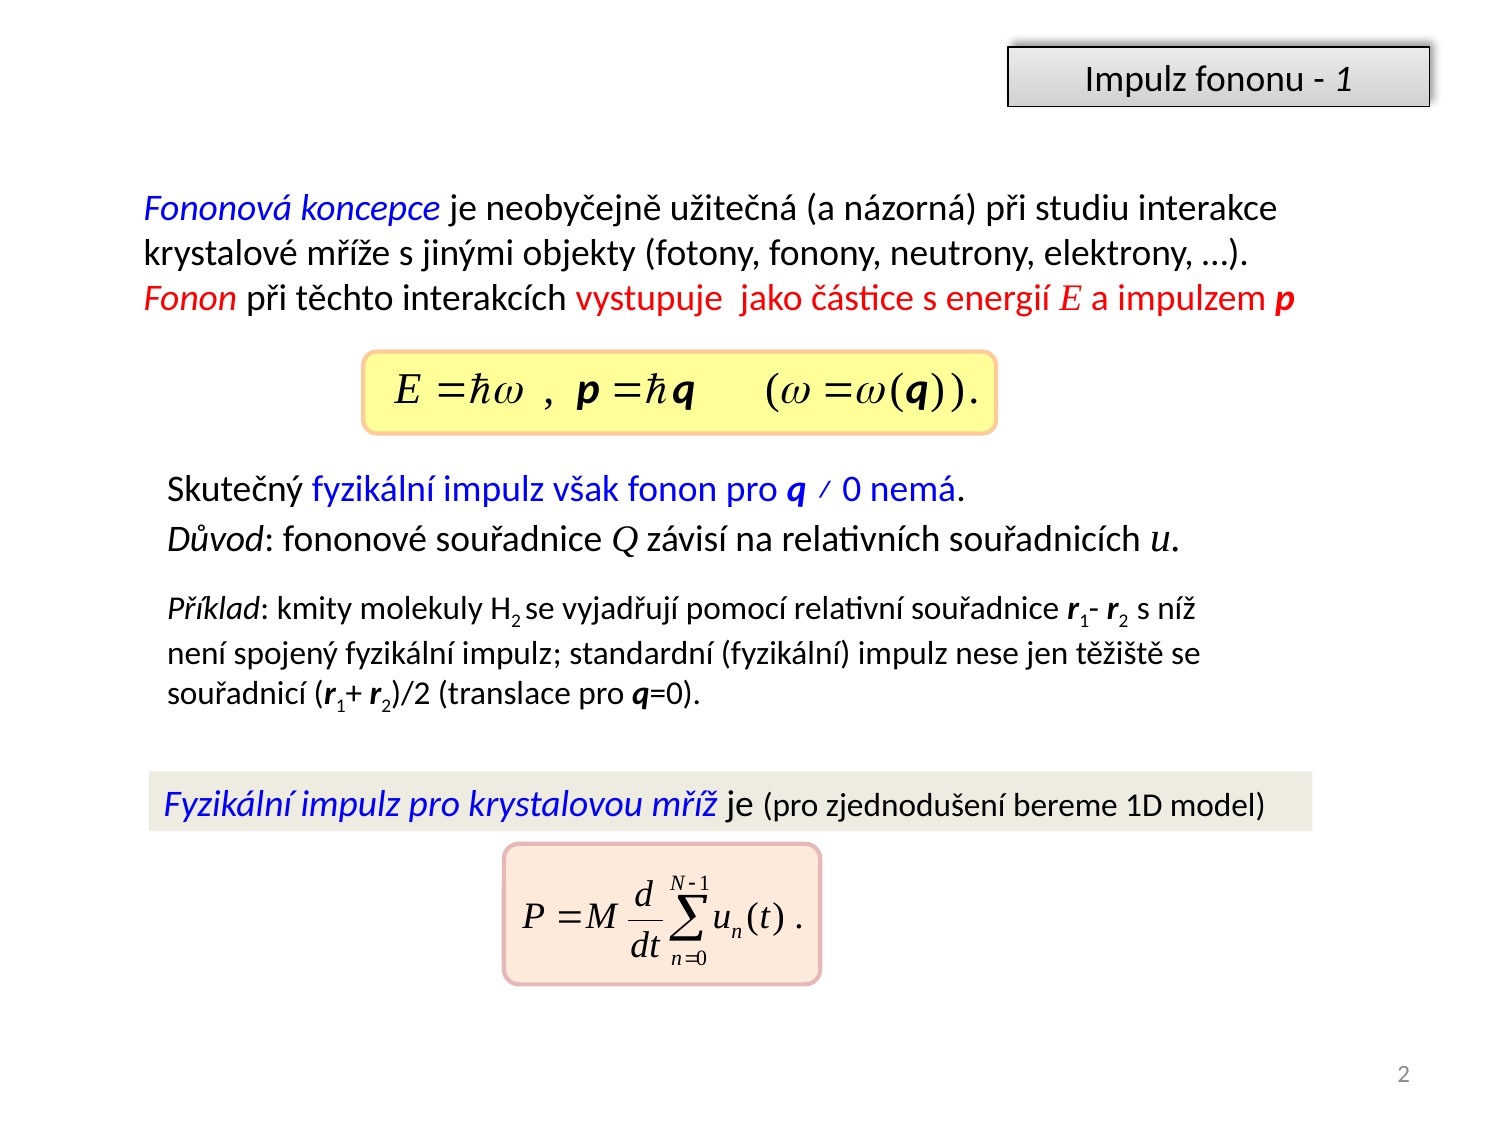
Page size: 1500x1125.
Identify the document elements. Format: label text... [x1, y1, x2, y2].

text_box Fononová koncepce je neobyčejně užitečná (a názorná) při studiu interakce krystalové mříže s jinými objekty (fotony, fonony, neutrony, elektrony, …). Fonon při těchto interakcích vystupuje jako částice s energií E a impulzem p [128, 175, 1348, 326]
slide_number 2 [1074, 1042, 1425, 1103]
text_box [148, 771, 1313, 985]
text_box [362, 351, 997, 434]
text_box Skutečný fyzikální impulz však fonon pro q ≠ 0 nemá. Důvod: fononové souřadnice Q závisí na relativních souřadnicích u. [152, 457, 1348, 567]
text_box Příklad: kmity molekuly H2 se vyjadřují pomocí relativní souřadnice r1- r2 s níž není spojený fyzikální impulz; standardní (fyzikální) impulz nese jen těžiště se souřadnicí (r1+ r2)/2 (translace pro q=0). [152, 578, 1266, 724]
text_box Impulz fononu - 1 [1007, 46, 1430, 107]
